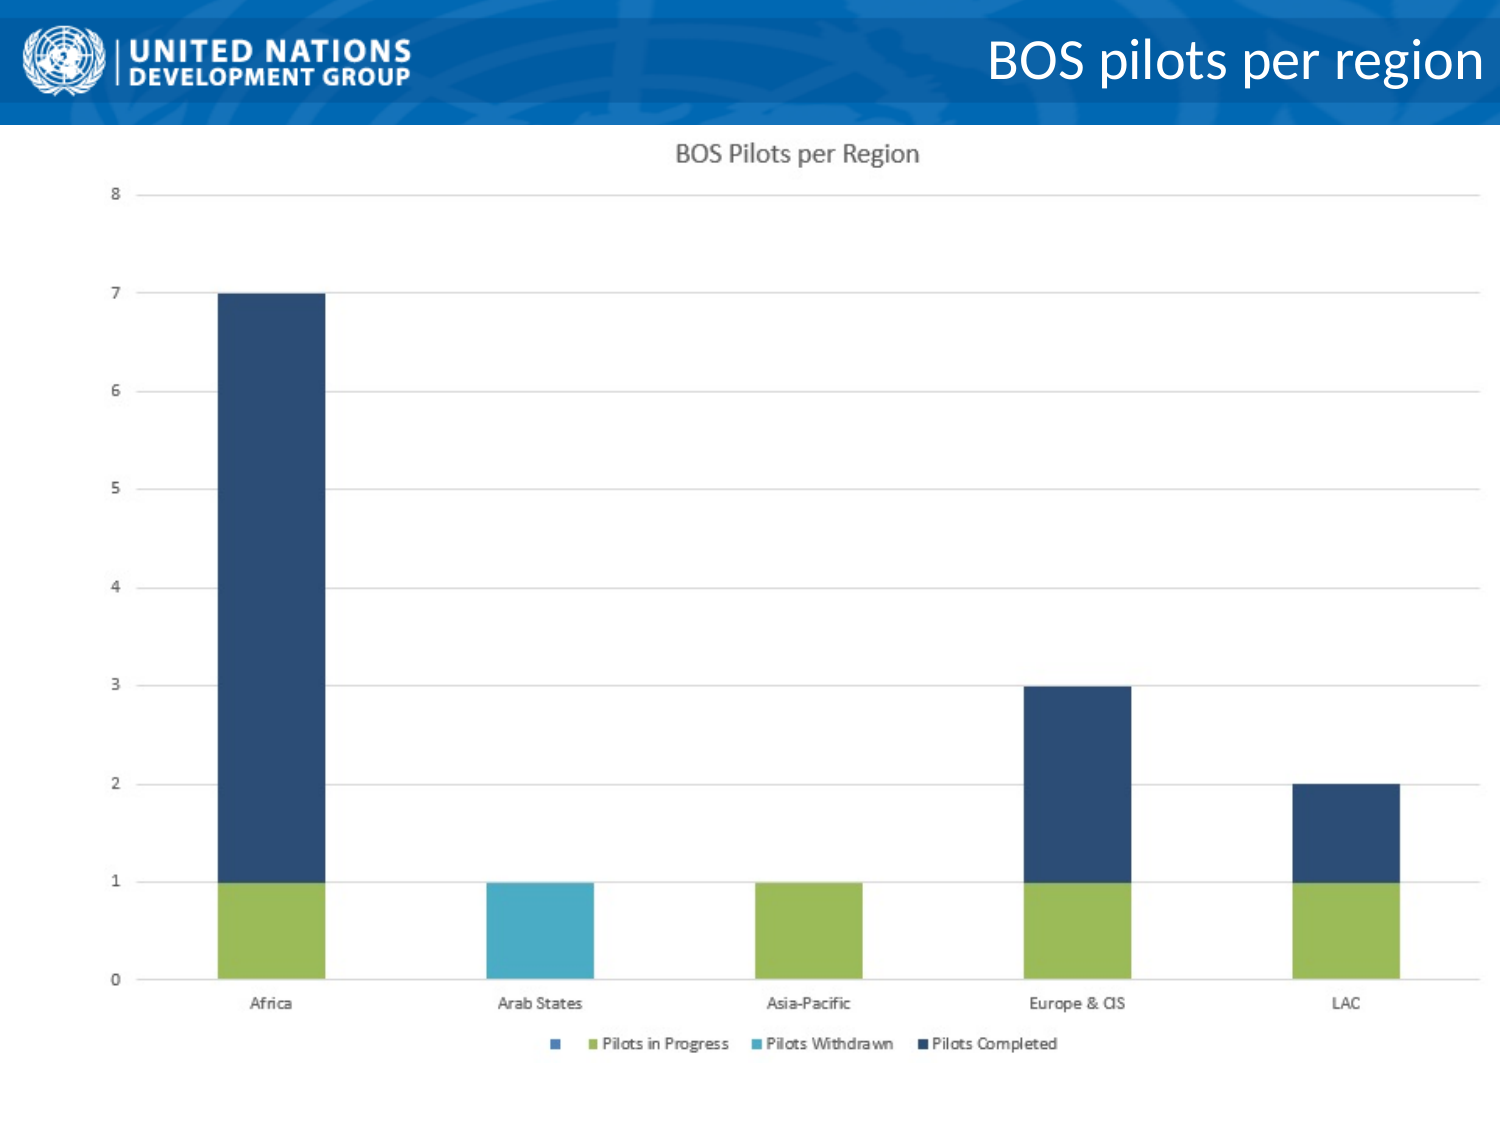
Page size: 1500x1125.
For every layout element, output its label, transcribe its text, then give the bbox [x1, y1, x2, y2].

picture [104, 126, 1491, 1063]
title BOS pilots per region [387, 0, 1500, 150]
picture [0, 0, 387, 125]
